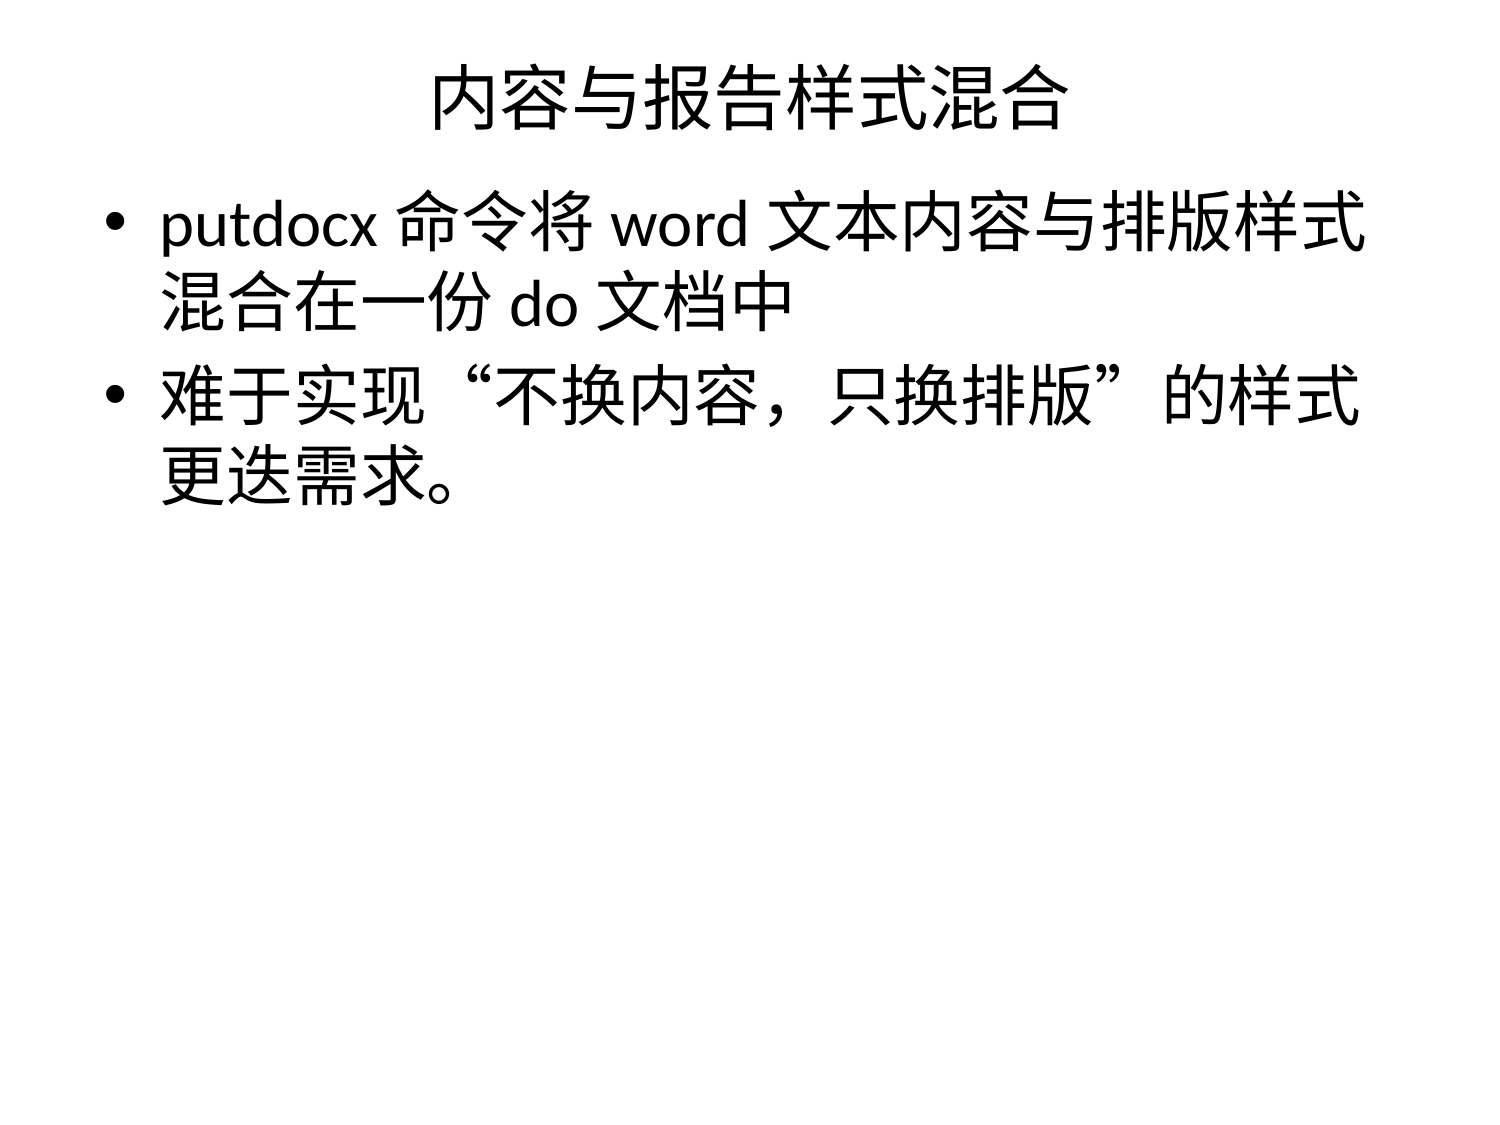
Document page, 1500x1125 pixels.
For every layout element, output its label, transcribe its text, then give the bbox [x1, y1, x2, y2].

list putdocx命令将word文本内容与排版样式混合在一份do文档中 难于实现“不换内容，只换排版”的样式更迭需求。 [88, 172, 1439, 916]
title 内容与报告样式混合 [75, 45, 1425, 233]
